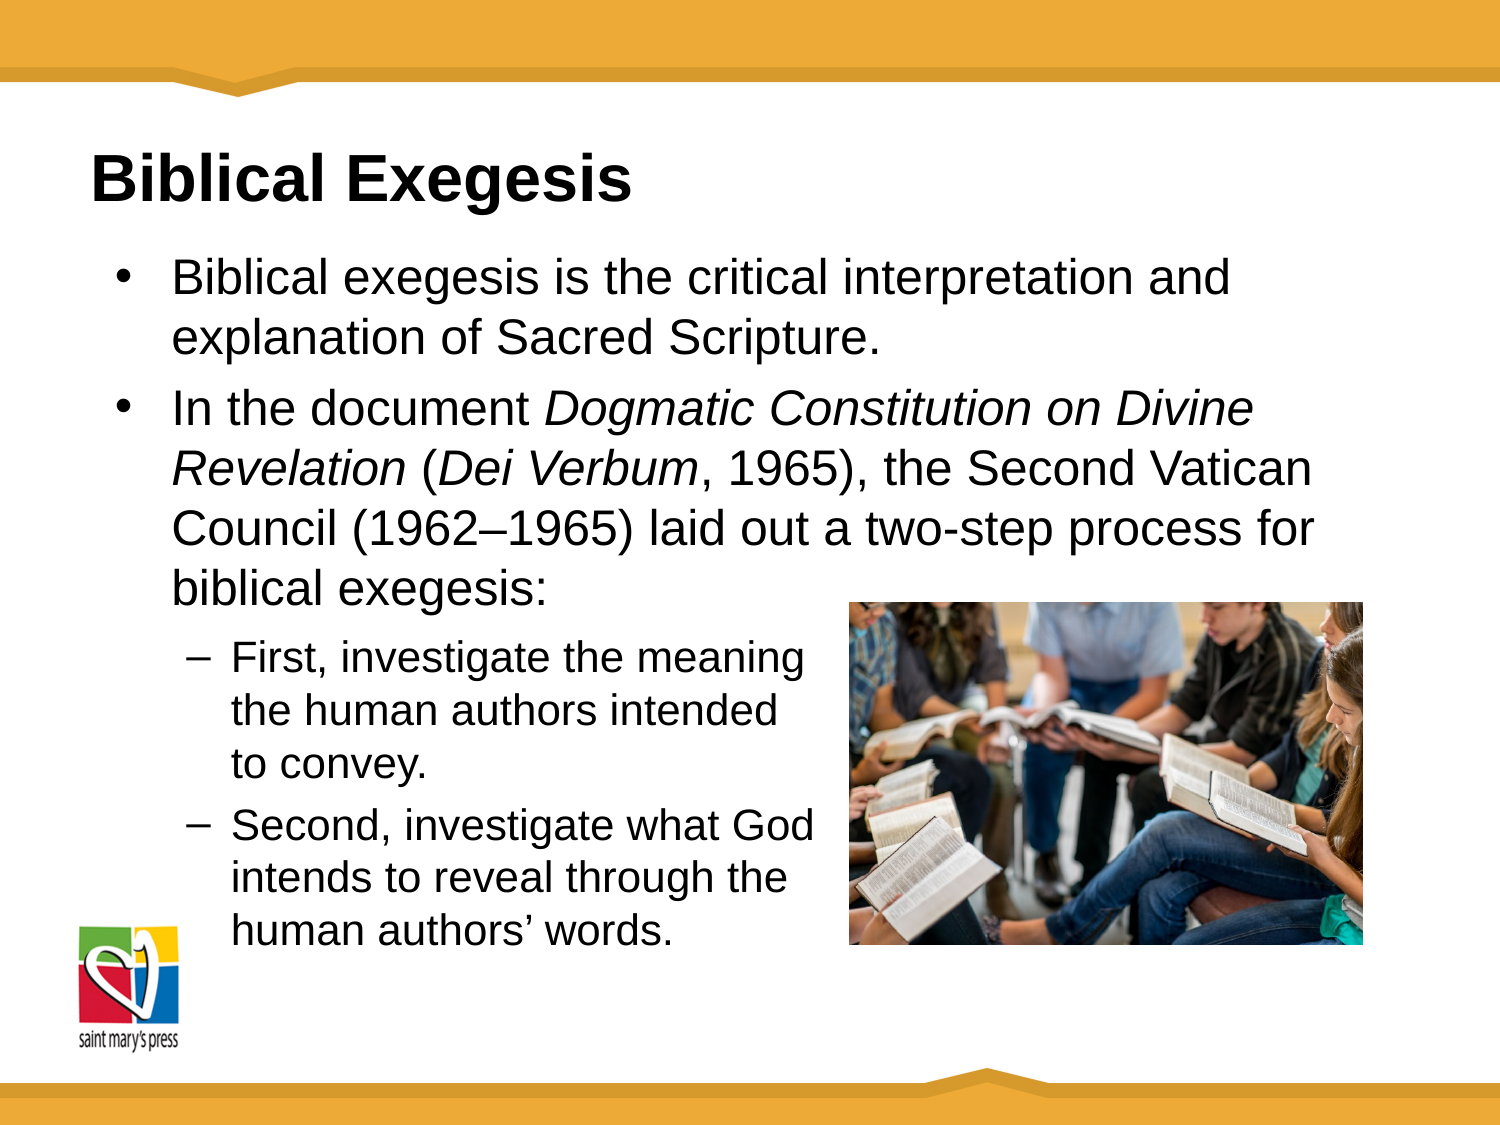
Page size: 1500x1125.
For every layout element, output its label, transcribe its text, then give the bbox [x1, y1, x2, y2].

list Biblical exegesis is the critical interpretation and explanation of Sacred Scripture. In the document Dogmatic Constitution on Divine Revelation (Dei Verbum, 1965), the Second Vatican Council (1962–1965) laid out a two-step process for biblical exegesis: [99, 237, 1350, 629]
picture [0, 0, 1500, 1125]
text_box First, investigate the meaning the human authors intended to convey. Second, investigate what God intends to reveal through the human authors’ words. [99, 621, 838, 1013]
title Biblical Exegesis [75, 112, 1463, 238]
